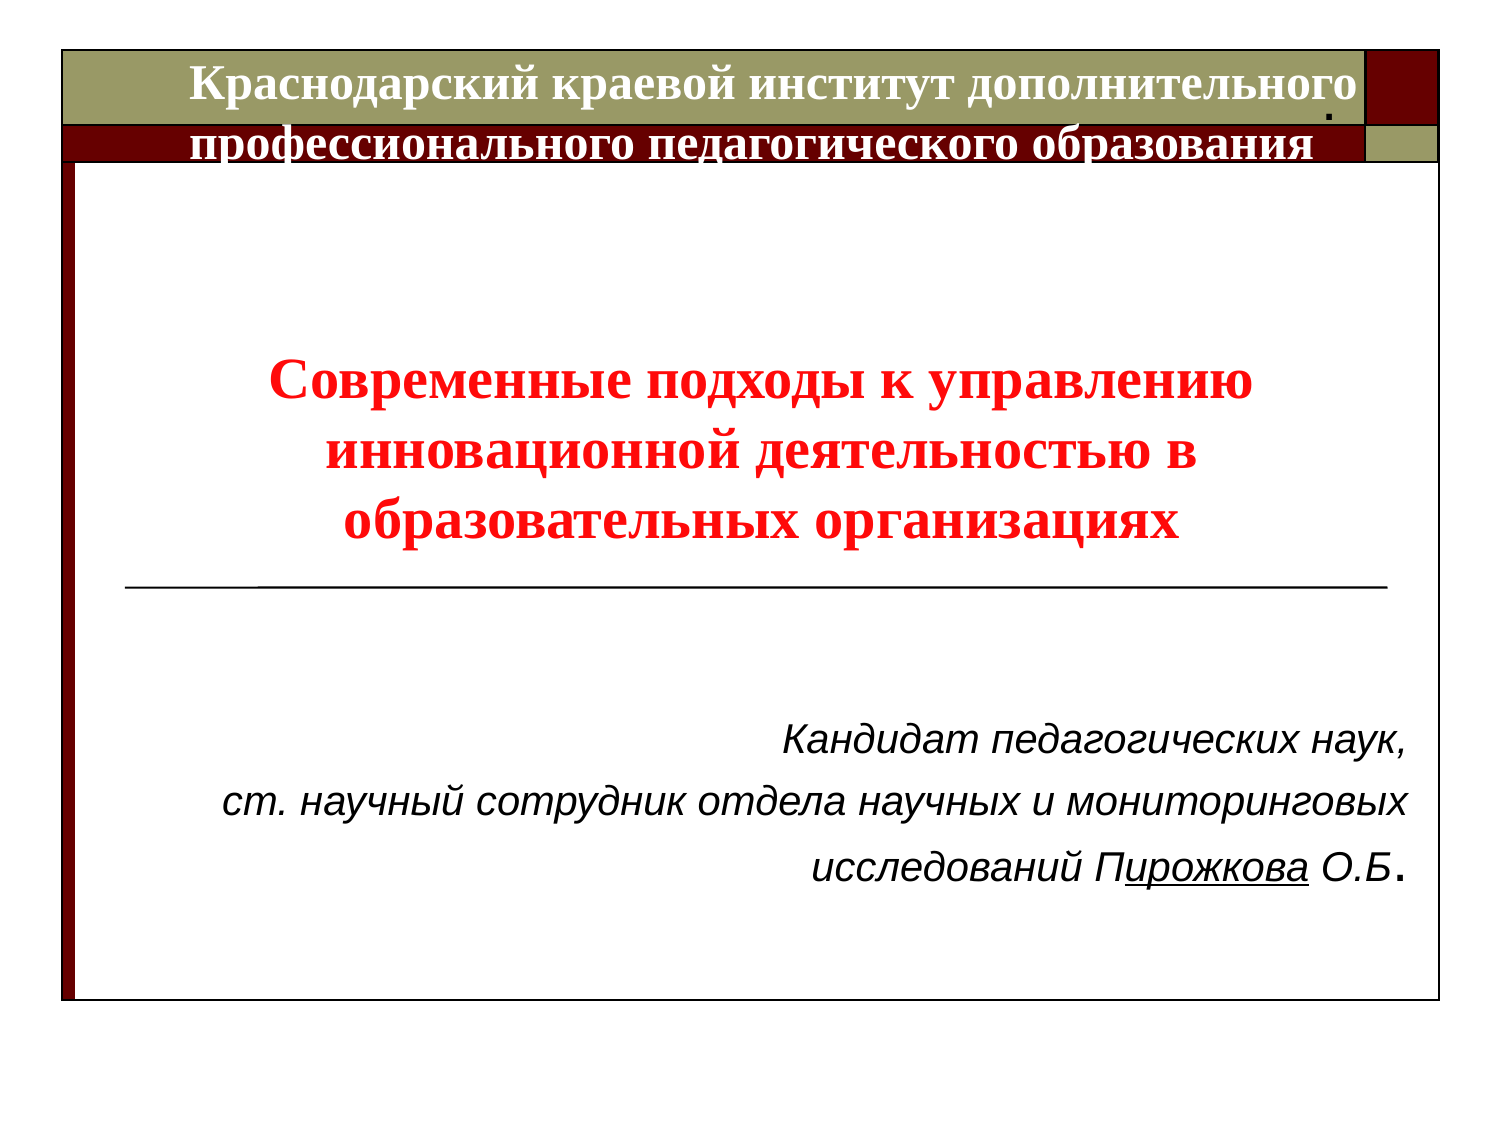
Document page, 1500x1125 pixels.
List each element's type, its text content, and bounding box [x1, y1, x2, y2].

text_box Кандидат педагогических наук, ст. научный сотрудник отдела научных и мониторинговых исследований Пирожкова О.Б. [135, 704, 1424, 896]
title Современные подходы к управлению инновационной деятельностью в образовательных организациях [100, 220, 1424, 558]
text_box Краснодарский краевой институт дополнительного профессионального педагогического образования [174, 42, 1386, 178]
subtitle . [64, 54, 1353, 247]
